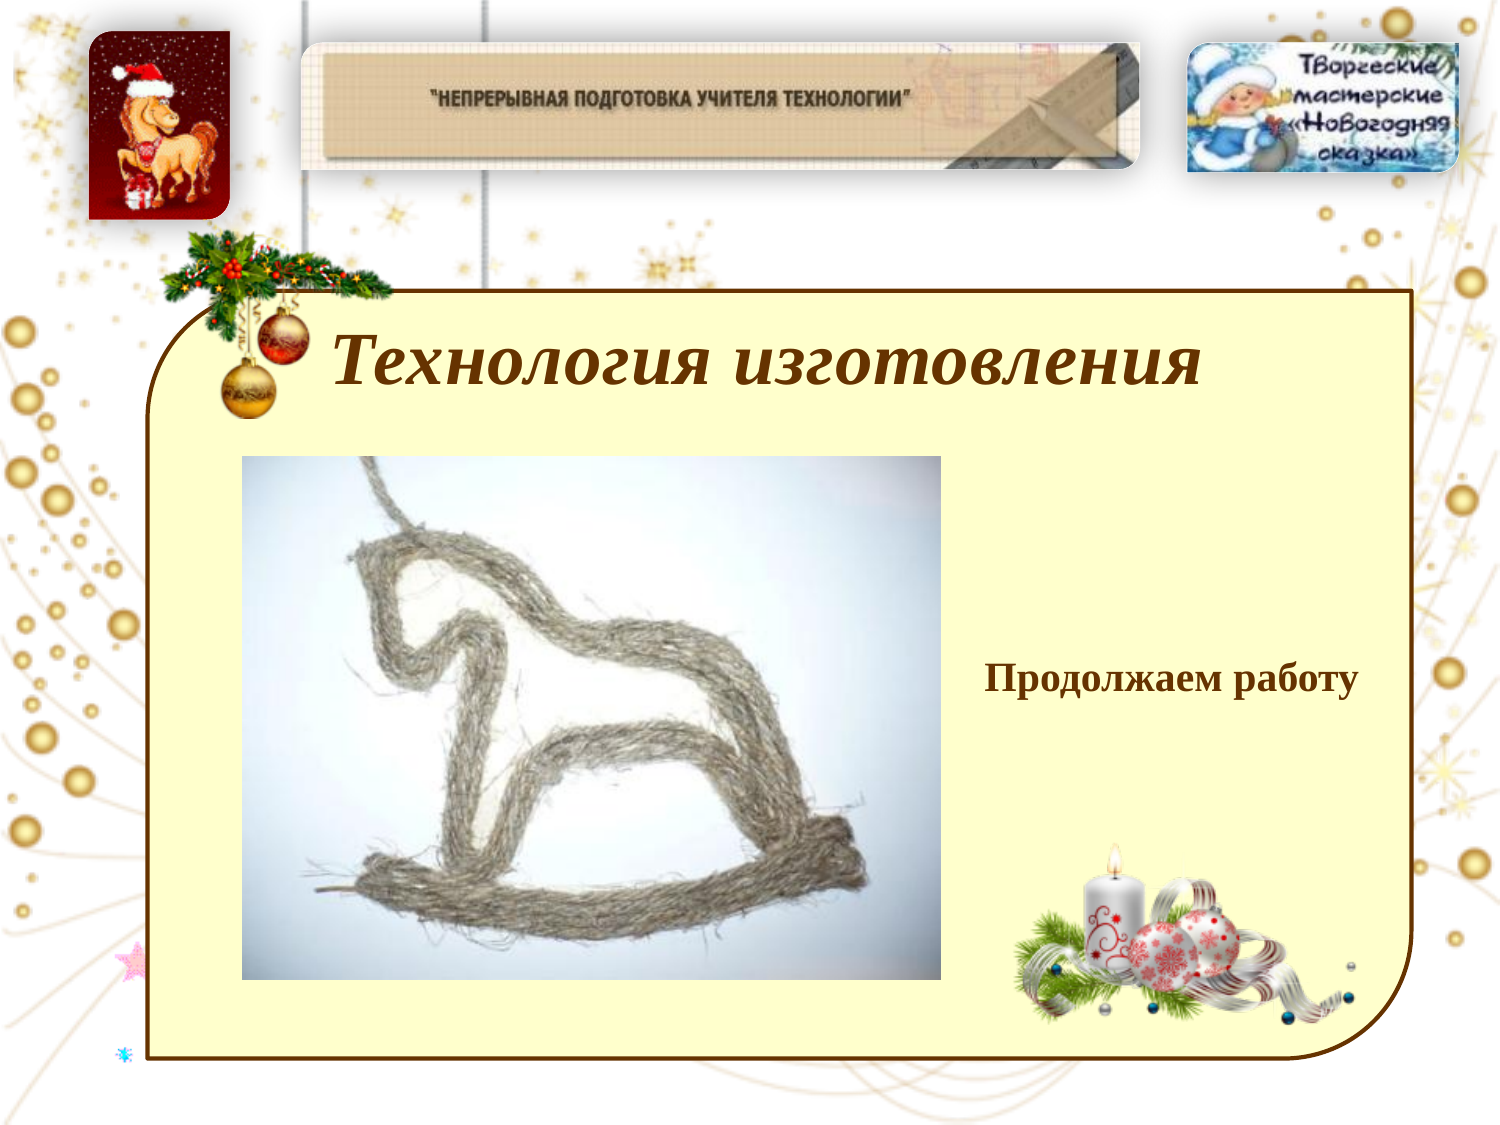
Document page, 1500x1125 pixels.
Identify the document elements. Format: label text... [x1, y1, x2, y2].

text_box Продолжаем работу [145, 288, 1414, 1061]
text_box Технология изготовления [398, 302, 1220, 408]
picture [0, 0, 1500, 1125]
